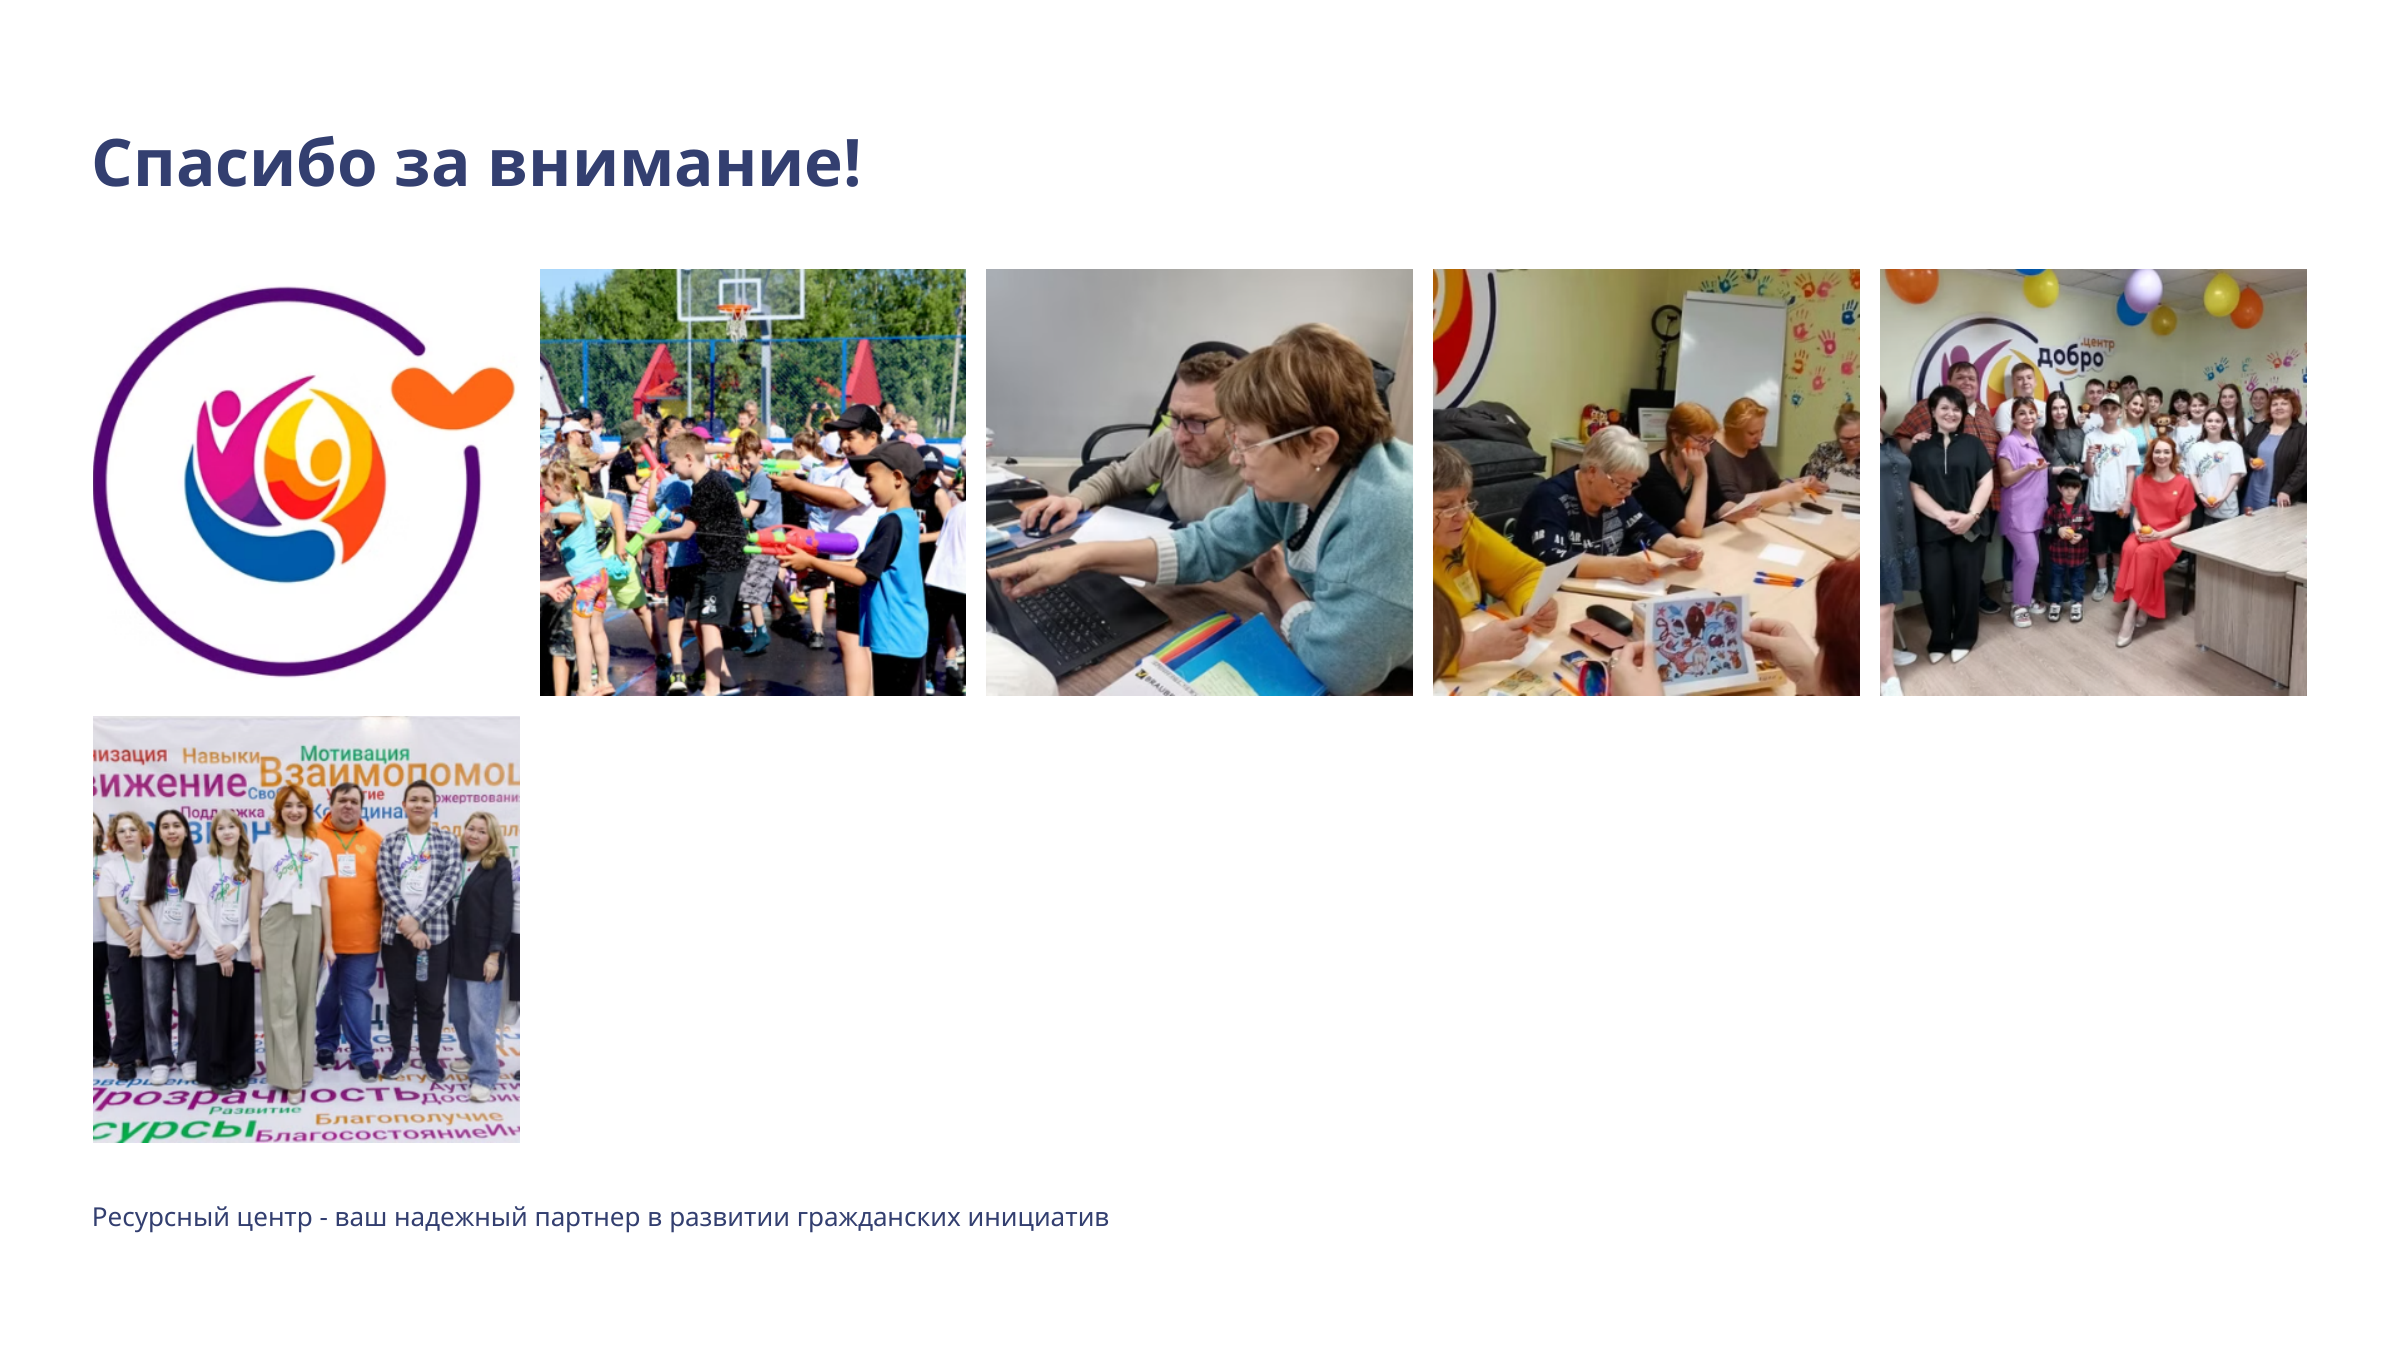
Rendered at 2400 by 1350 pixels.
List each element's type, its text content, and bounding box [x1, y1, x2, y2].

picture [93, 716, 520, 1143]
picture [986, 269, 1413, 696]
picture [93, 269, 520, 696]
picture [1433, 269, 1860, 696]
picture [1880, 269, 2307, 696]
picture [540, 269, 966, 696]
text_box Спасибо за внимание! [91, 118, 1054, 201]
text_box Ресурсный центр - ваш надежный партнер в развитии гражданских инициатив [91, 1189, 2308, 1232]
